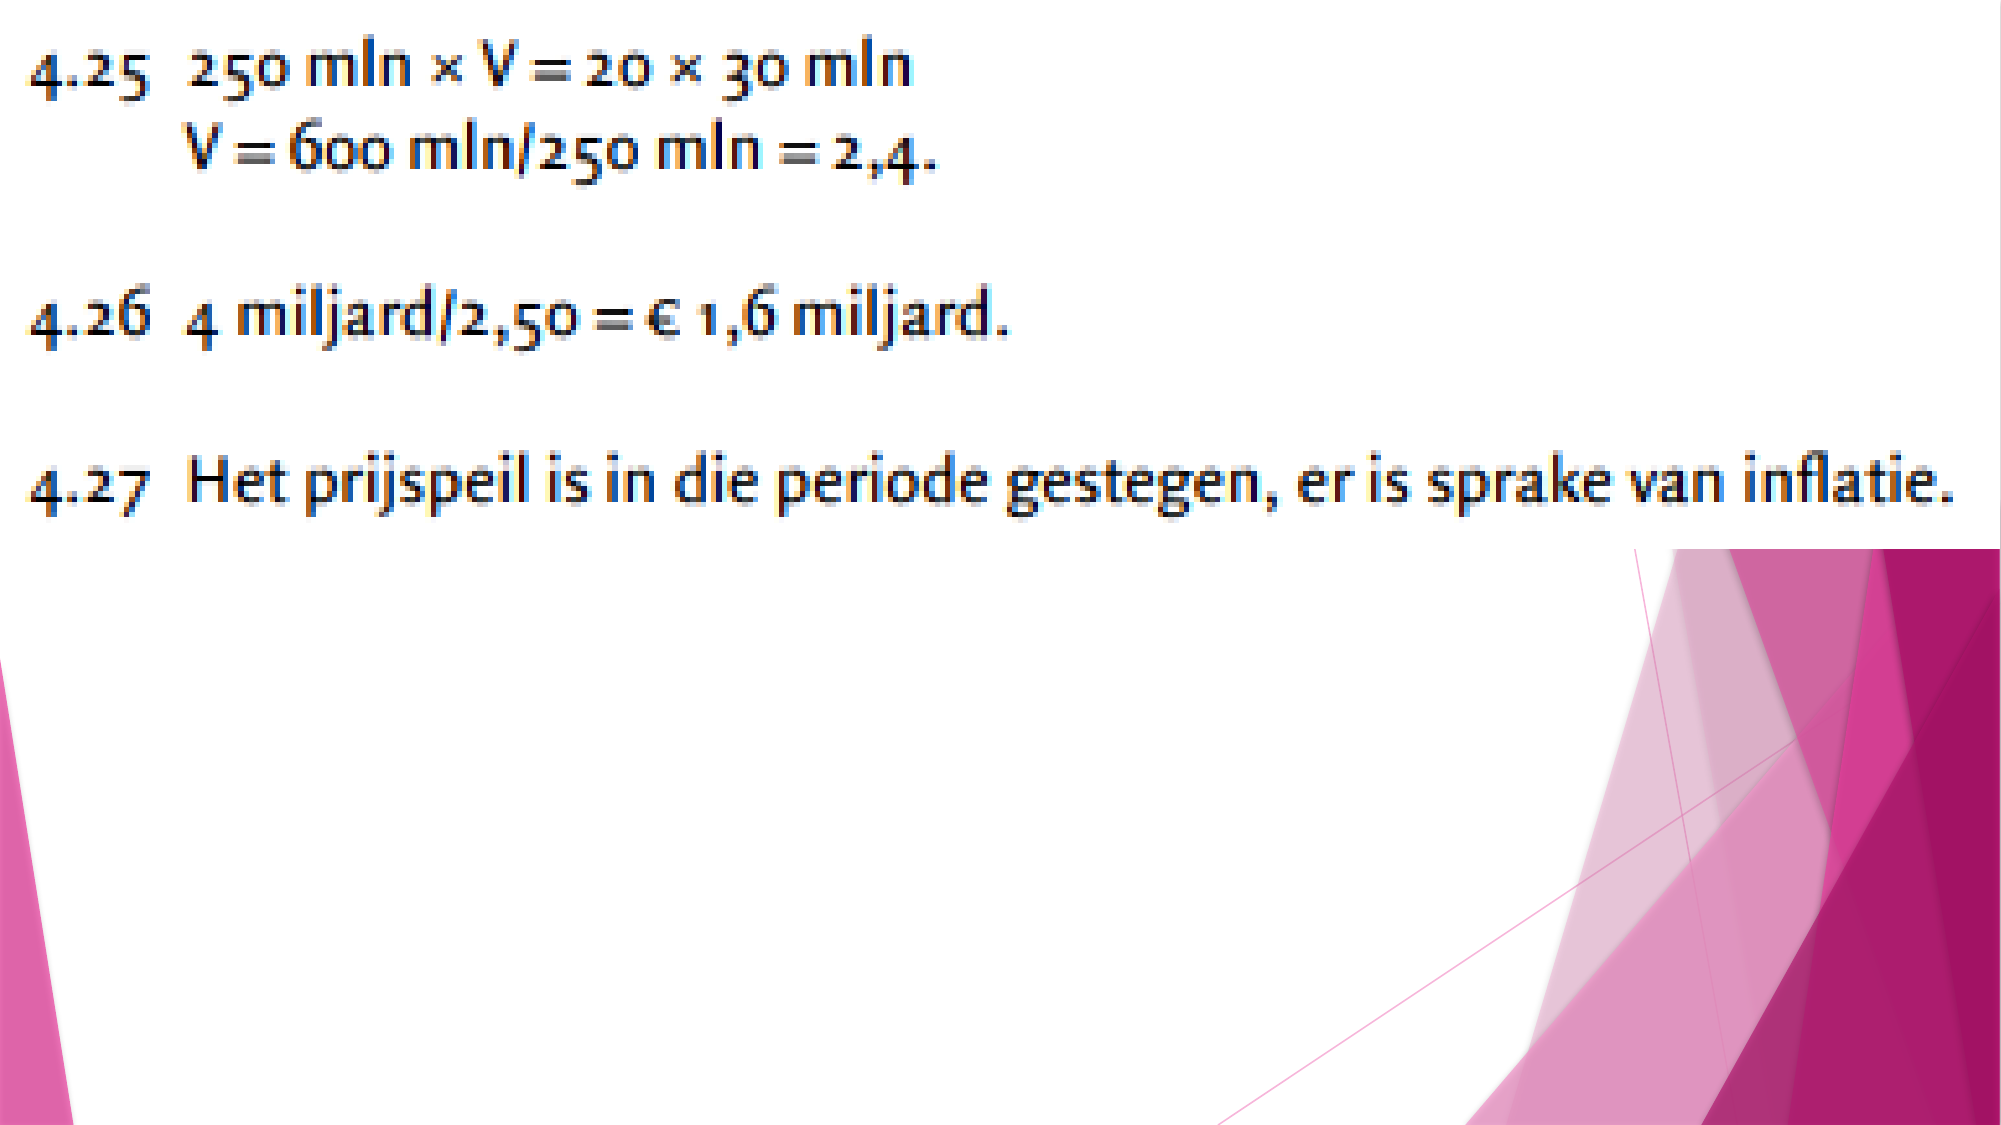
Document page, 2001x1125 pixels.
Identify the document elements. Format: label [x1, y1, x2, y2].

picture [0, 0, 2000, 550]
